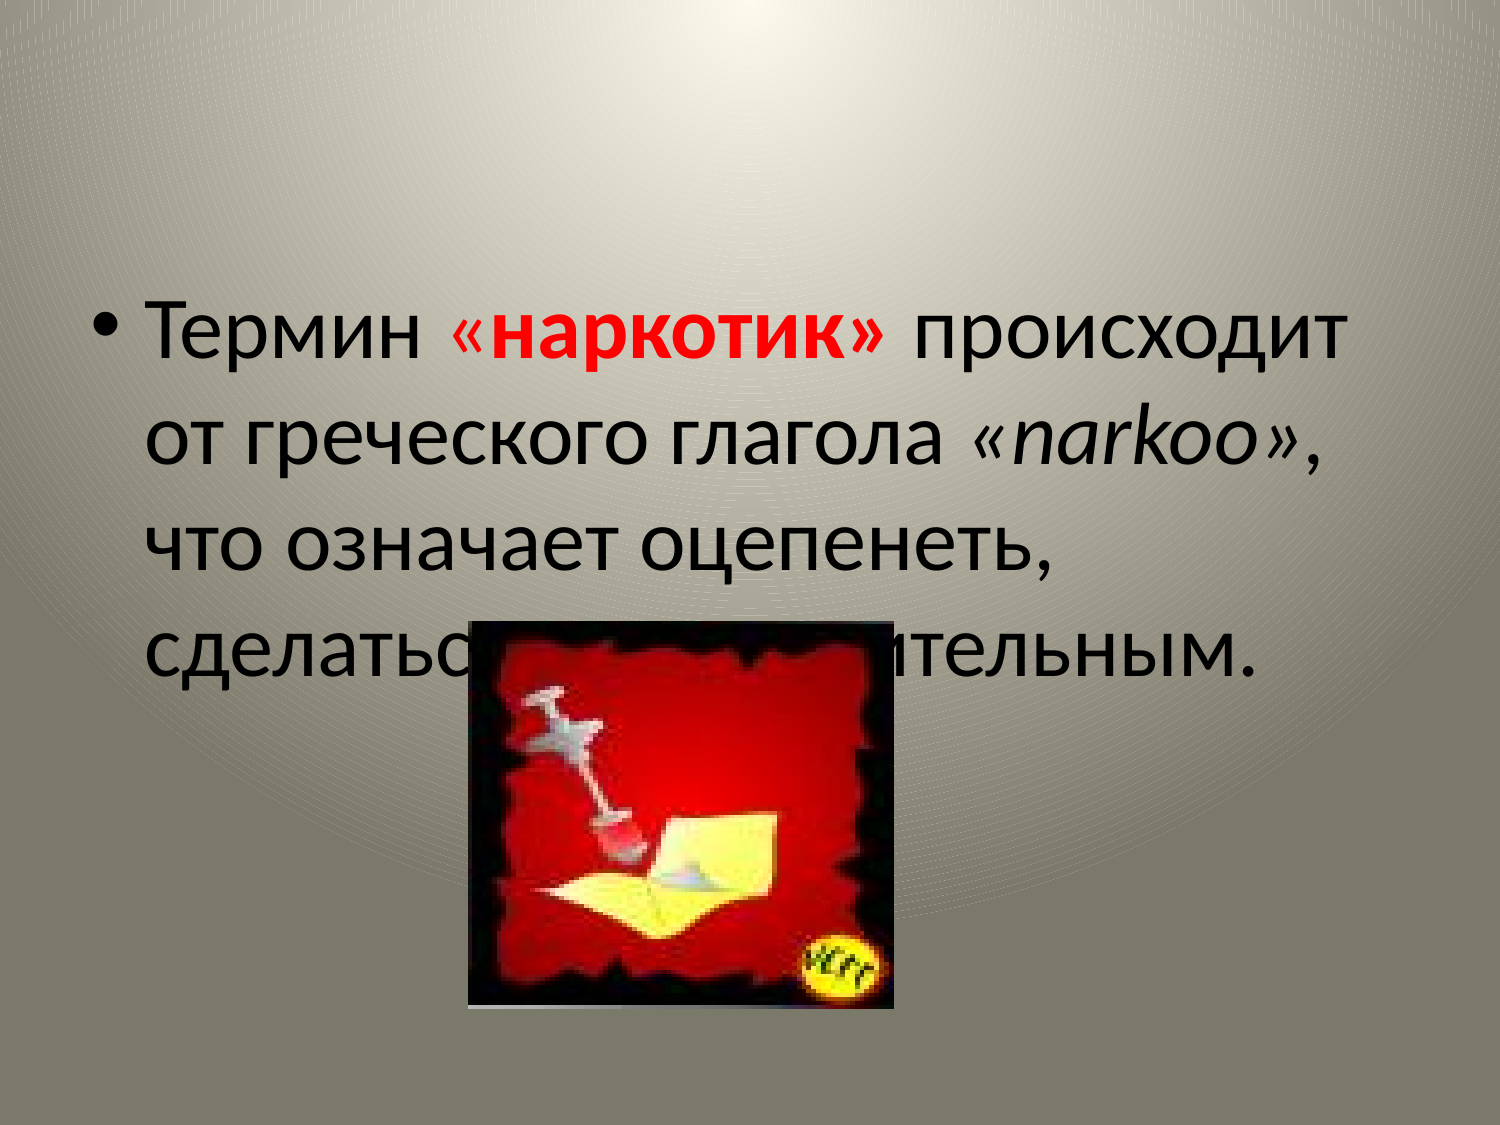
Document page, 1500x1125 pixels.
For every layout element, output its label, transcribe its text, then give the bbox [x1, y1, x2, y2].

title [75, 0, 1425, 233]
list Термин «наркотик» происходит от греческого глагола «narkoo», что означает оцепенеть, сделаться нечувствительным. [75, 262, 1425, 1005]
picture [468, 620, 894, 1009]
